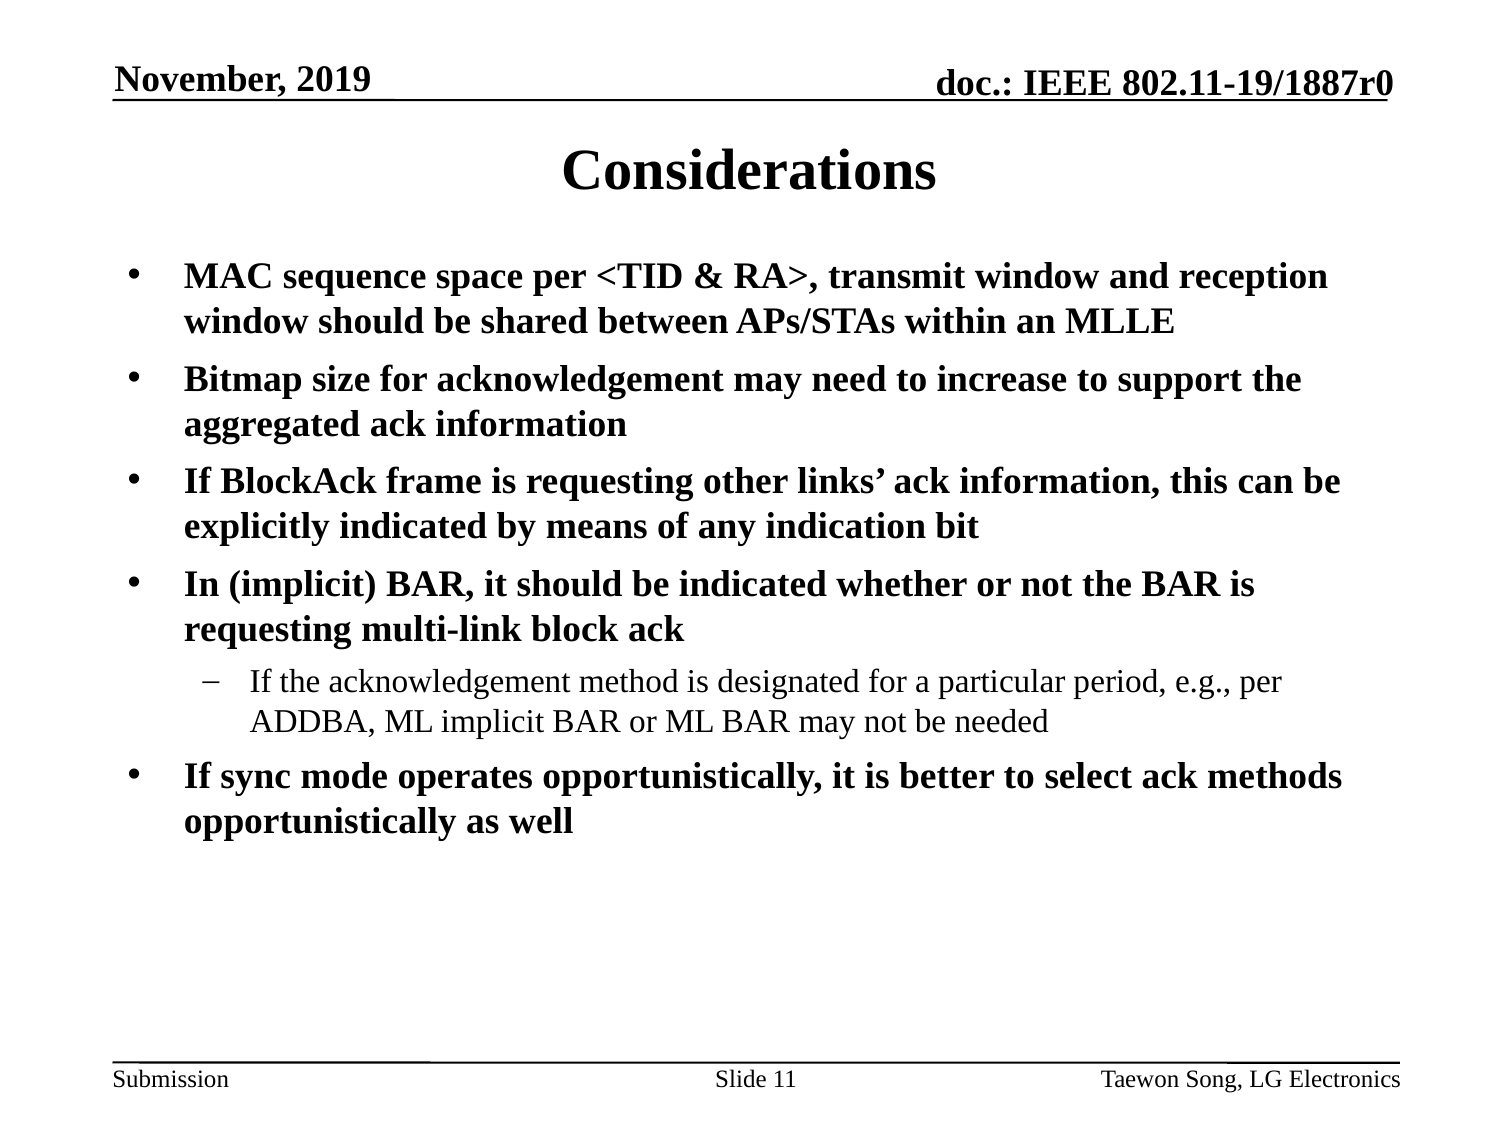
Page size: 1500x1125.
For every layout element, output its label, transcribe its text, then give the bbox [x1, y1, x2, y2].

title Considerations [112, 112, 1388, 221]
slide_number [114, 54, 423, 100]
list MAC sequence space per <TID & RA>, transmit window and reception window should be shared between APs/STAs within an MLLE Bitmap size for acknowledgement may need to increase to support the aggregated ack information If BlockAck frame is requesting other links’ ack information, this can be explicitly indicated by means of any indication bit In (implicit) BAR, it should be indicated whether or not the BAR is requesting multi-link block ack If the acknowledgement method is designated for a particular period, e.g., per ADDBA, ML implicit BAR or ML BAR may not be needed If sync mode operates opportunistically, it is better to select ack methods opportunistically as well [112, 243, 1388, 1000]
footer Taewon Song, LG Electronics [878, 1061, 1402, 1093]
slide_number Slide 11 [712, 1061, 800, 1123]
